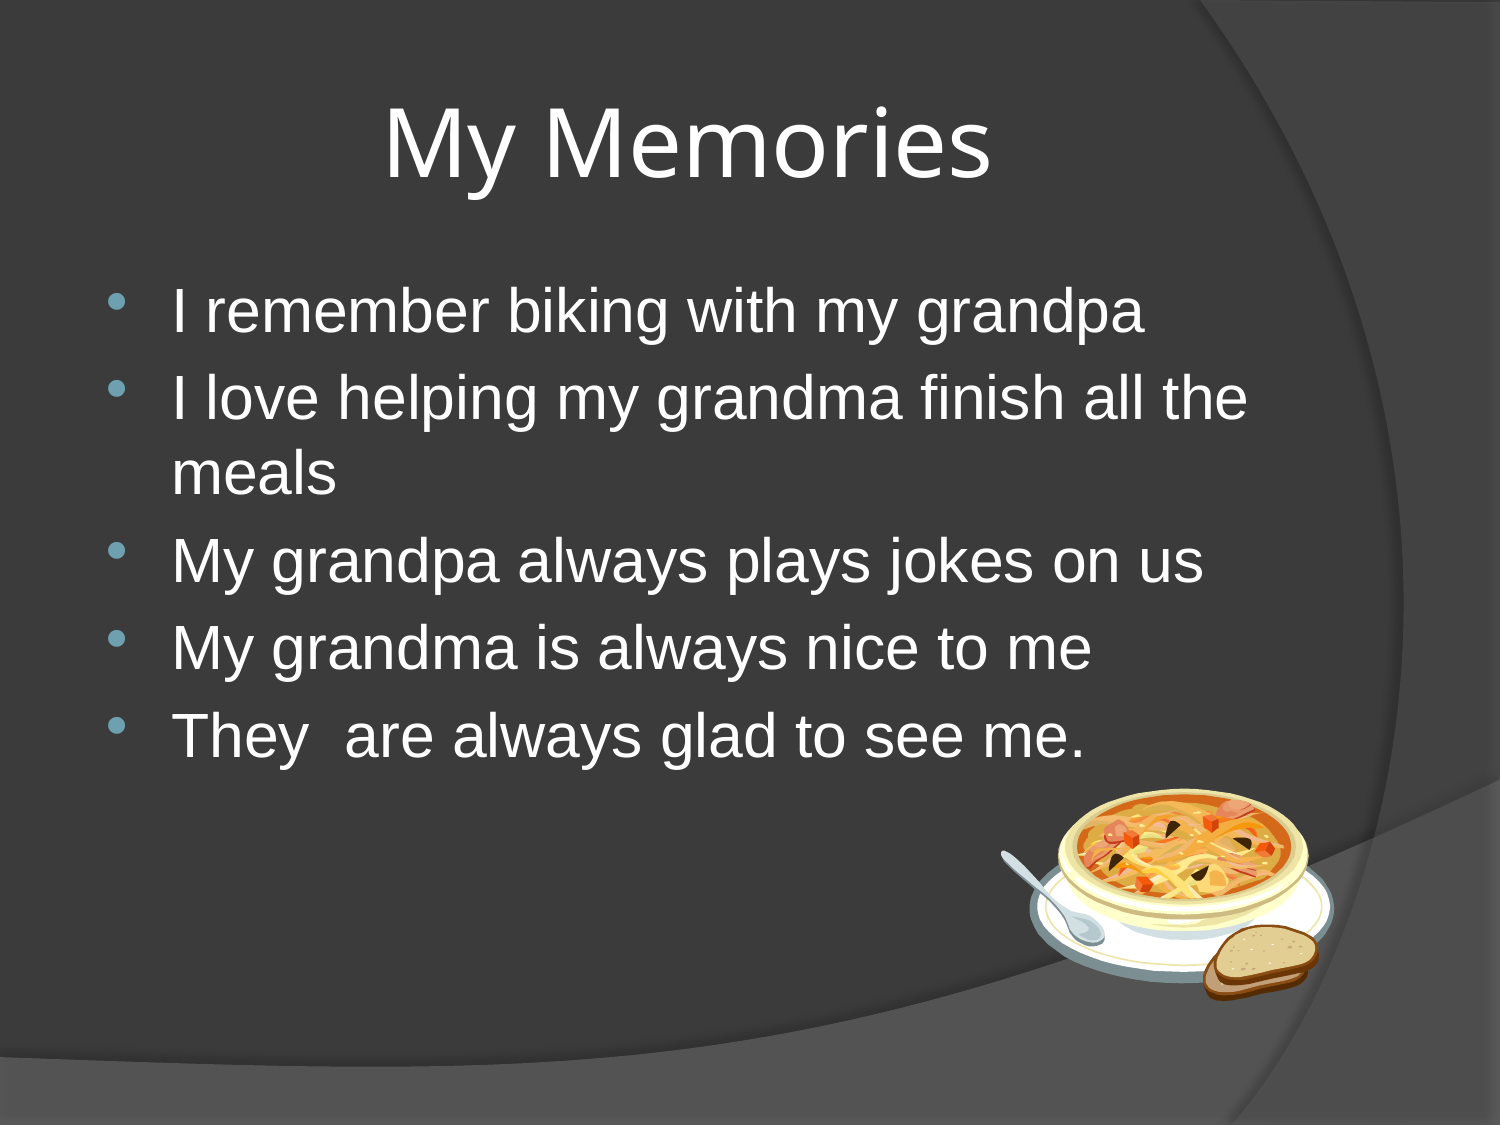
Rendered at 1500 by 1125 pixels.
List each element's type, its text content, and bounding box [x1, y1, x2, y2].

list I remember biking with my grandpa I love helping my grandma finish all the meals My grandpa always plays jokes on us My grandma is always nice to me They are always glad to see me. [87, 262, 1313, 1005]
picture [999, 787, 1336, 1003]
title My Memories [75, 45, 1300, 233]
